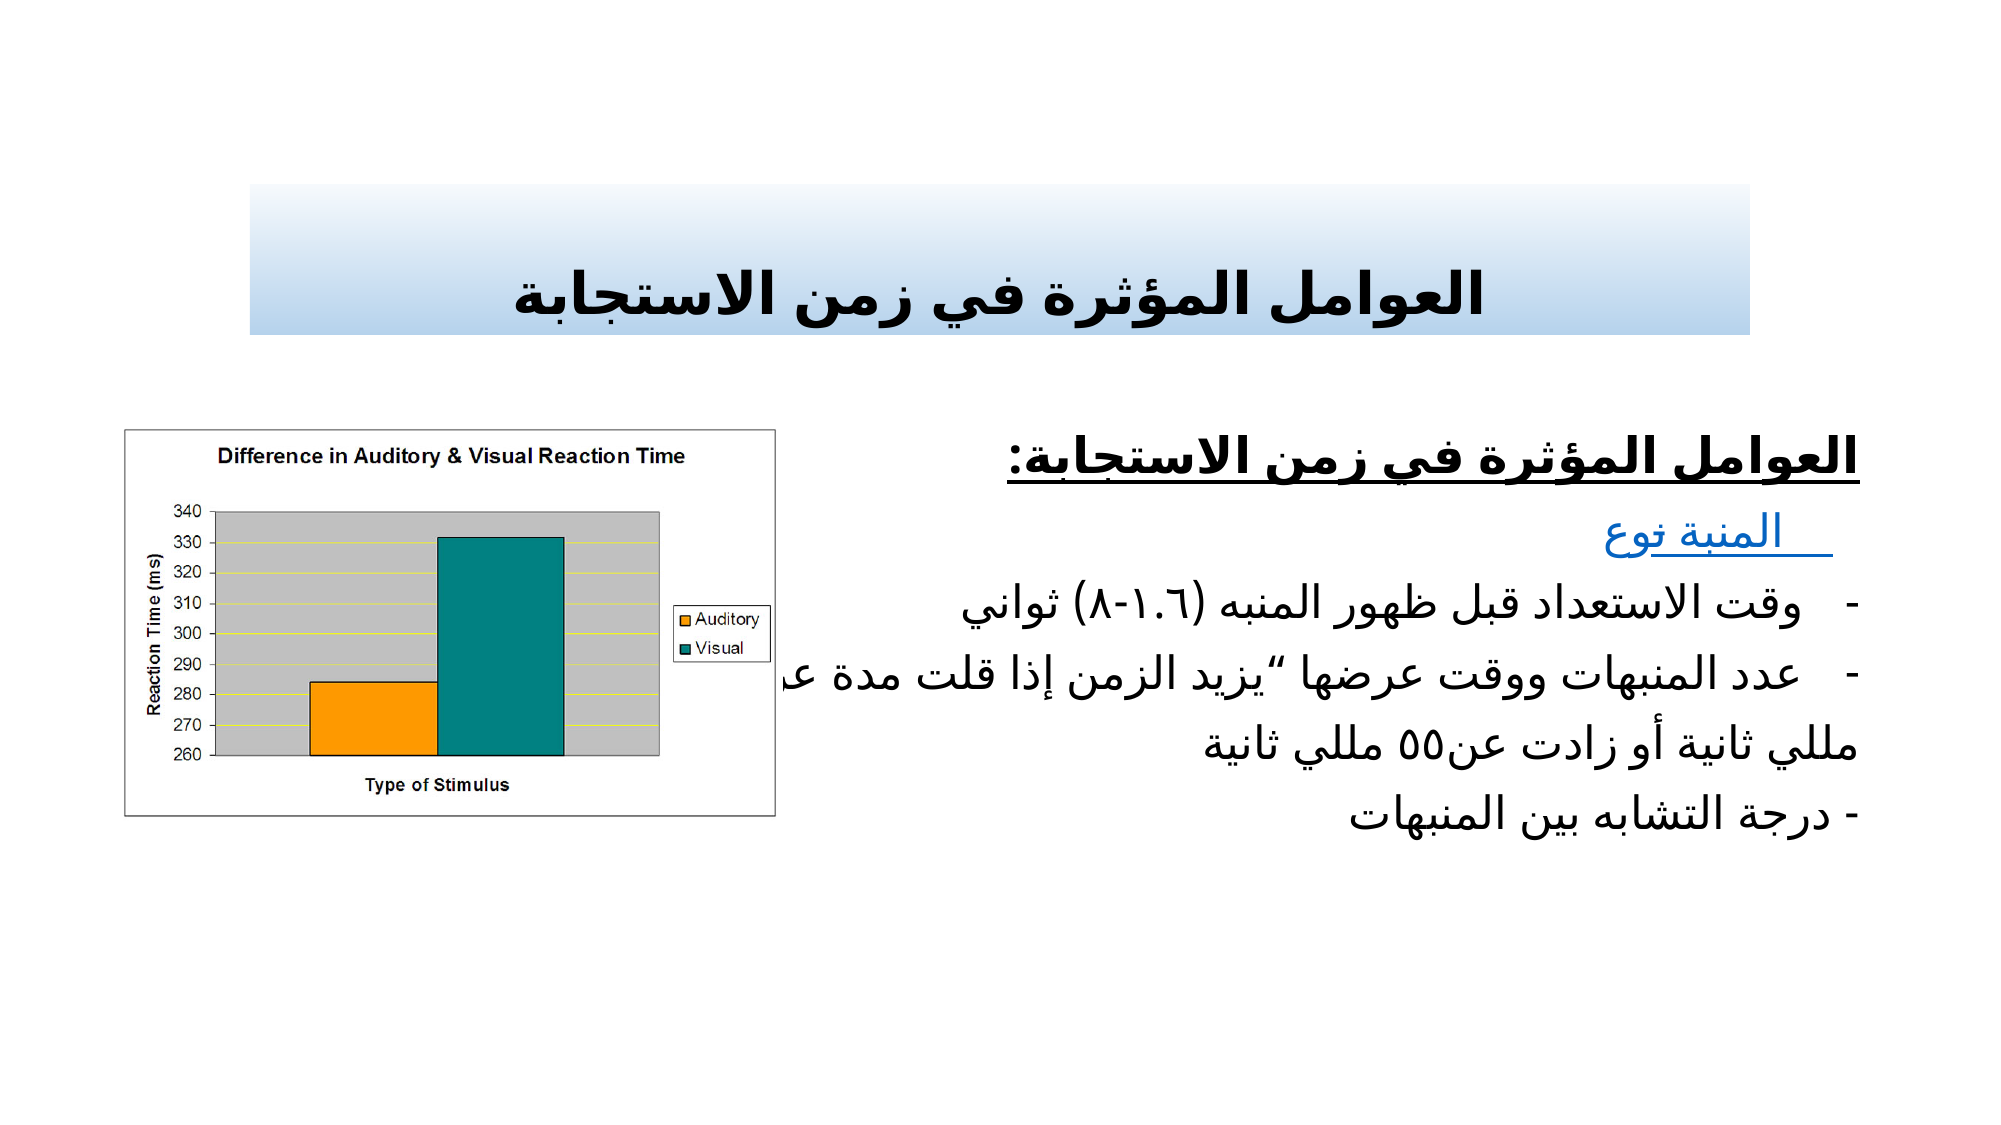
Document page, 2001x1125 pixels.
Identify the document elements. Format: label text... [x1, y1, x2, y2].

title العوامل المؤثرة في زمن الاستجابة [249, 184, 1750, 335]
subtitle العوامل المؤثرة في زمن الاستجابة: - نوع المنبة وقت الاستعداد قبل ظهور المنبه (١.٦-٨) ثواني عدد المنبهات ووقت عرضها “يزيد الزمن إذا قلت مدة عرضها عن ٣٠ مللي ثانية أو زادت عن٥٥ مللي ثانية - درجة التشابه بين المنبهات [117, 422, 1875, 1076]
picture [117, 422, 783, 824]
